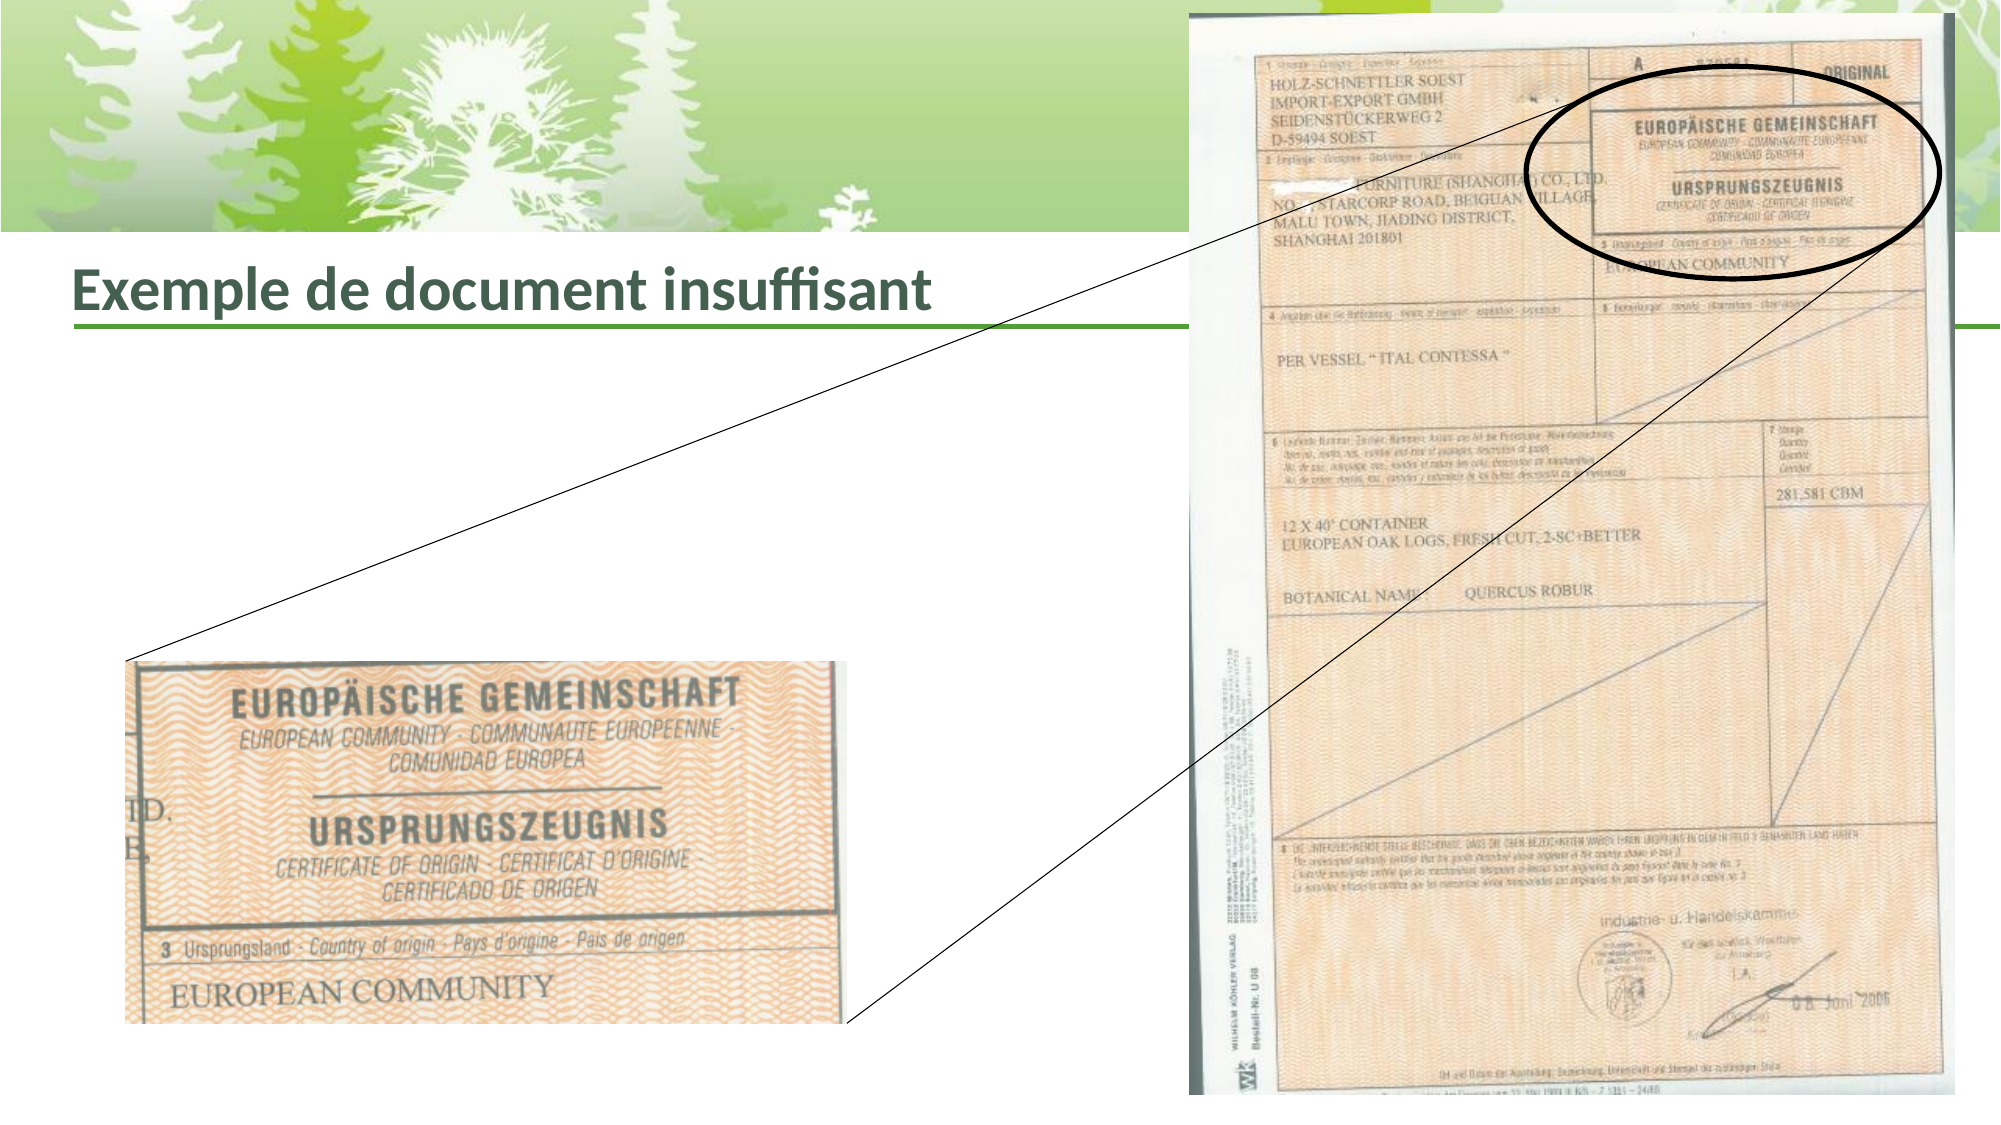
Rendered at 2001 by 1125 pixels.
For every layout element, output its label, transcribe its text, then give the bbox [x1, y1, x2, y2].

picture [0, 0, 2000, 1095]
title Exemple de document insuffisant [56, 181, 125, 399]
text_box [125, 97, 1587, 662]
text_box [846, 219, 1922, 1024]
picture [125, 662, 846, 1024]
